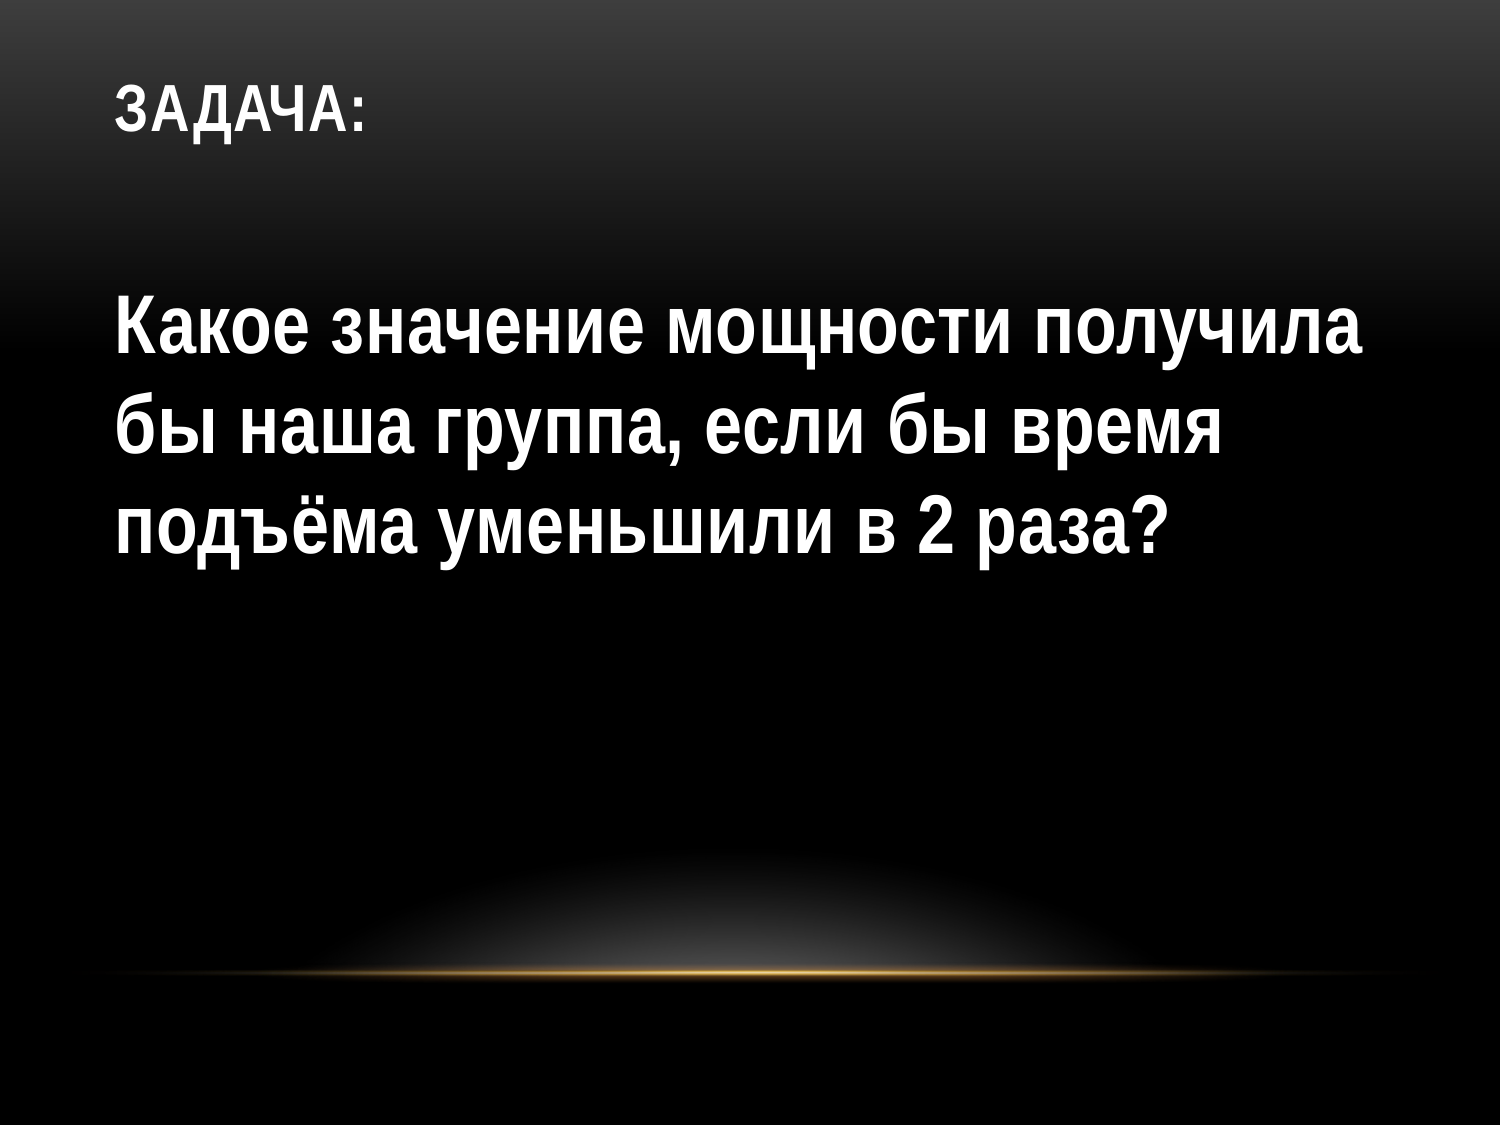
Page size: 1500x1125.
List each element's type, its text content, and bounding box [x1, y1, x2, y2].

title Задача: [99, 45, 1400, 233]
picture [0, 0, 1500, 1125]
list Какое значение мощности получила бы наша группа, если бы время подъёма уменьшили в 2 раза? [99, 262, 1400, 938]
